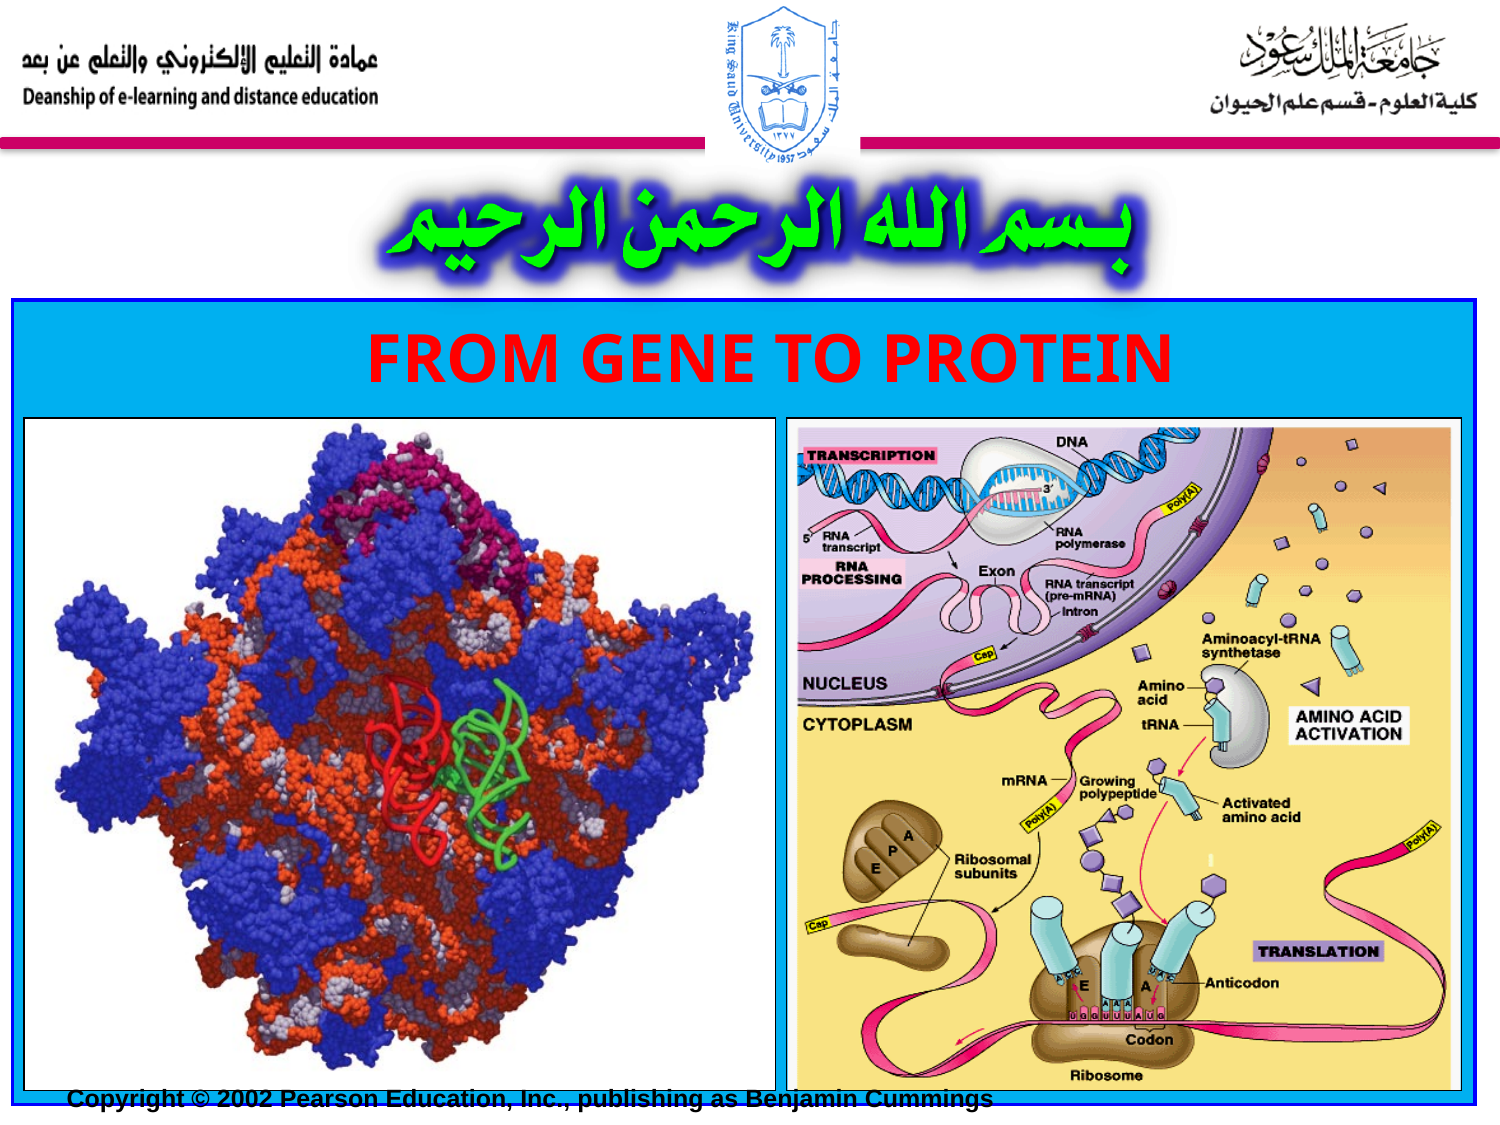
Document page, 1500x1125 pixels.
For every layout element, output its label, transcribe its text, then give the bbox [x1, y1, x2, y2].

picture [24, 418, 775, 1090]
text_box [12, 299, 1475, 1105]
picture [787, 418, 1461, 1090]
text_box Copyright © 2002 Pearson Education, Inc., publishing as Benjamin Cummings [49, 1074, 1013, 1125]
text_box FROM GENE TO PROTEIN [208, 308, 1334, 404]
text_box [0, 0, 1500, 168]
picture [324, 124, 1206, 296]
